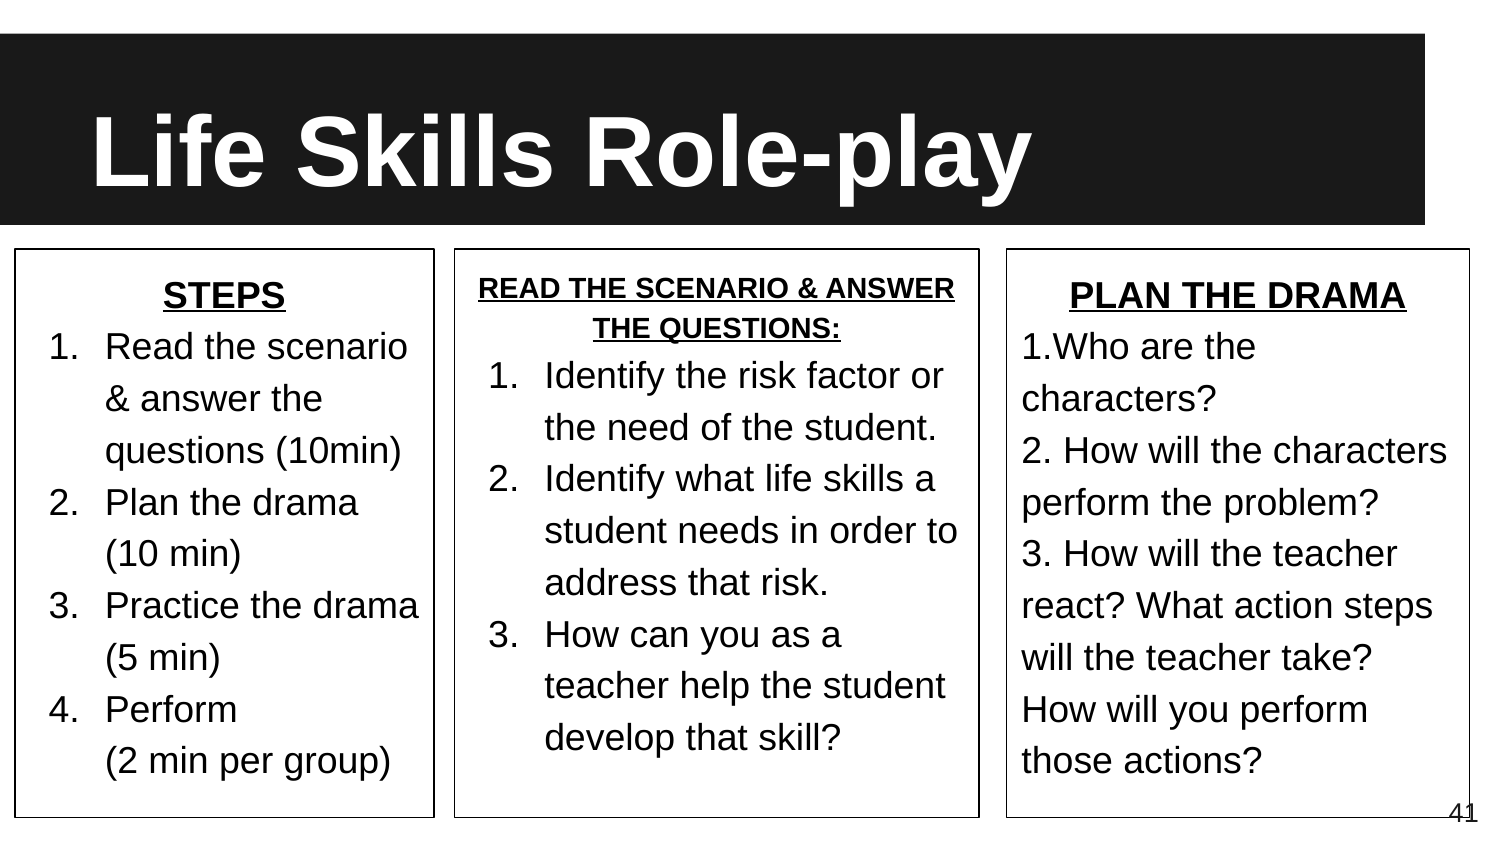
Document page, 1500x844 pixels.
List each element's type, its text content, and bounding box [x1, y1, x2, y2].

text_box PLAN THE DRAMA 1.Who are the characters? 2. How will the characters perform the problem? 3. How will the teacher react? What action steps will the teacher take? How will you perform those actions? [1006, 248, 1470, 818]
text_box STEPS Read the scenario & answer the questions (10min) Plan the drama (10 min) Practice the drama (5 min) Perform (2 min per group) [14, 248, 435, 818]
slide_number 41 [1403, 779, 1494, 844]
title Life Skills Role-play [75, 33, 1425, 221]
text_box READ THE SCENARIO & ANSWER THE QUESTIONS: Identify the risk factor or the need of the student. Identify what life skills a student needs in order to address that risk. How can you as a teacher help the student develop that skill? [454, 248, 980, 818]
